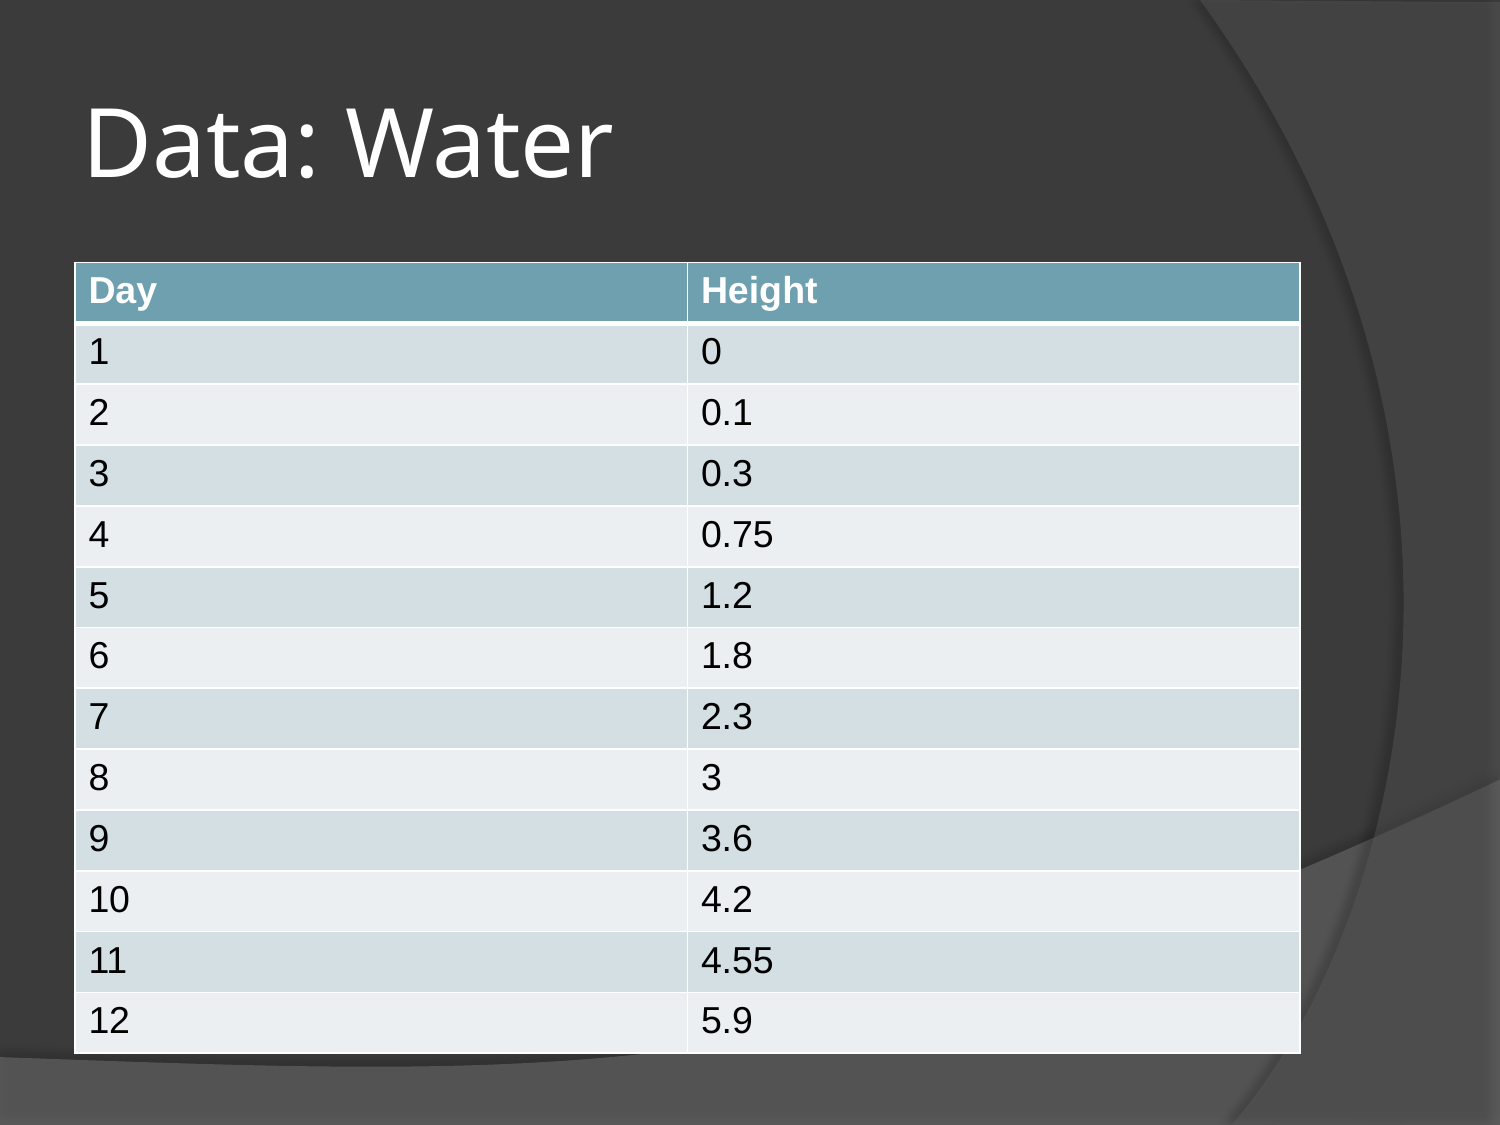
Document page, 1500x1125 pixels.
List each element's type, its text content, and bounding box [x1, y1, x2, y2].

table_cell 2.3 [688, 689, 1299, 748]
table_cell 9 [76, 811, 687, 870]
table_cell 4.55 [688, 932, 1299, 992]
table_cell 1.2 [688, 568, 1299, 627]
table_cell 6 [76, 628, 687, 687]
table_cell 1 [76, 326, 687, 383]
table_cell 3 [688, 750, 1299, 809]
table_header Height [688, 263, 1299, 321]
table_cell 3.6 [688, 811, 1299, 870]
table_cell 4.2 [688, 872, 1299, 931]
table_cell 0.75 [688, 507, 1299, 566]
table_cell 0.3 [688, 446, 1299, 505]
table_cell 5 [76, 568, 687, 627]
table_cell 3 [76, 446, 687, 505]
table_cell 8 [76, 750, 687, 809]
table_cell 0.1 [688, 385, 1299, 444]
table_cell 11 [76, 932, 687, 992]
table_cell 1.8 [688, 628, 1299, 687]
table_cell 10 [76, 872, 687, 931]
table_cell 7 [76, 689, 687, 748]
table_cell 2 [76, 385, 687, 444]
table_cell 5.9 [688, 993, 1299, 1052]
title Data: Water [75, 45, 1300, 233]
table_cell 4 [76, 507, 687, 566]
table_cell 12 [76, 993, 687, 1052]
table_cell 0 [688, 326, 1299, 383]
table_header Day [76, 263, 687, 321]
